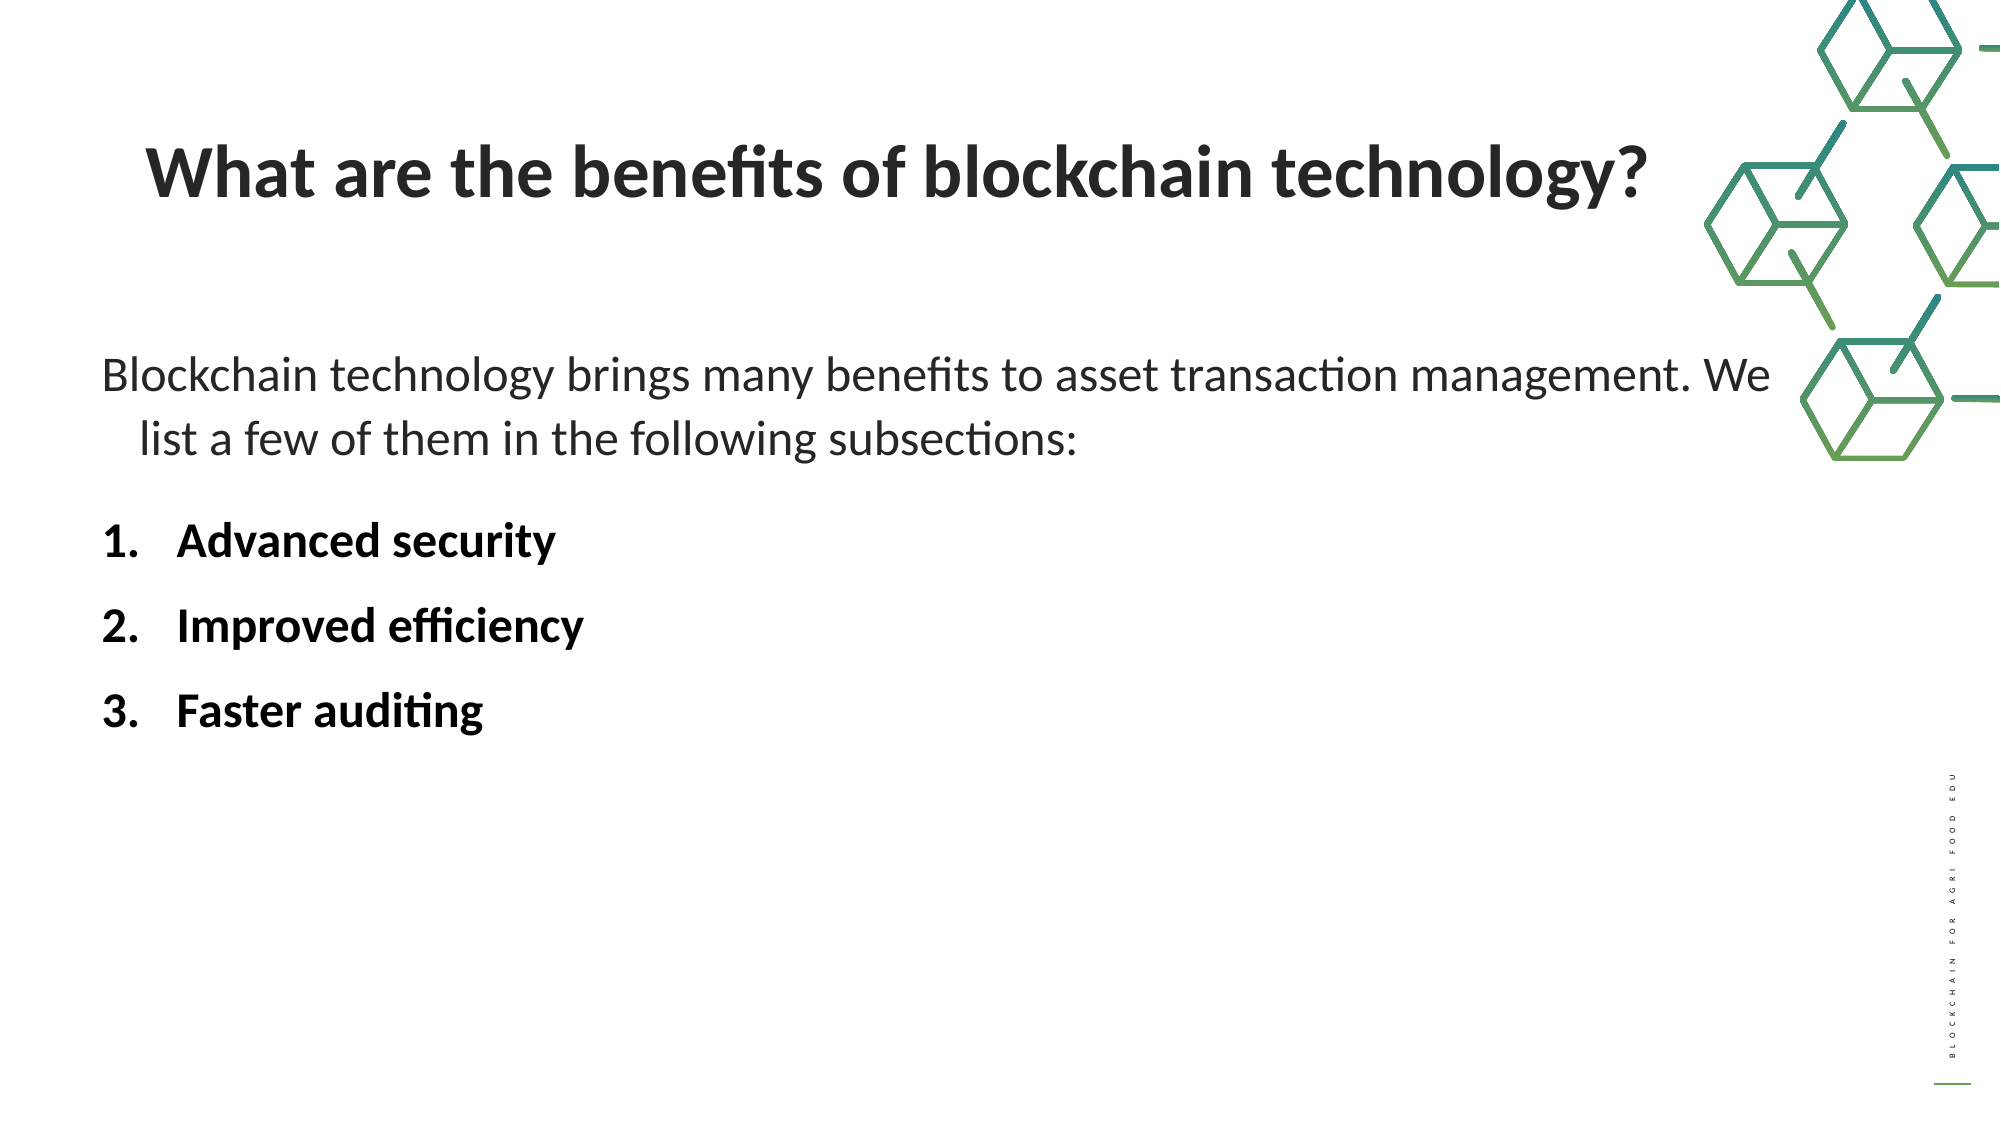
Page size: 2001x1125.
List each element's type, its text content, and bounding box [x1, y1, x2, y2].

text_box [1704, 0, 2000, 461]
list What are the benefits of blockchain technology? [130, 124, 1704, 337]
list Blockchain technology brings many benefits to asset transaction management. We list a few of them in the following subsections: Advanced security Improved efficiency Faster auditing [86, 329, 1825, 1100]
